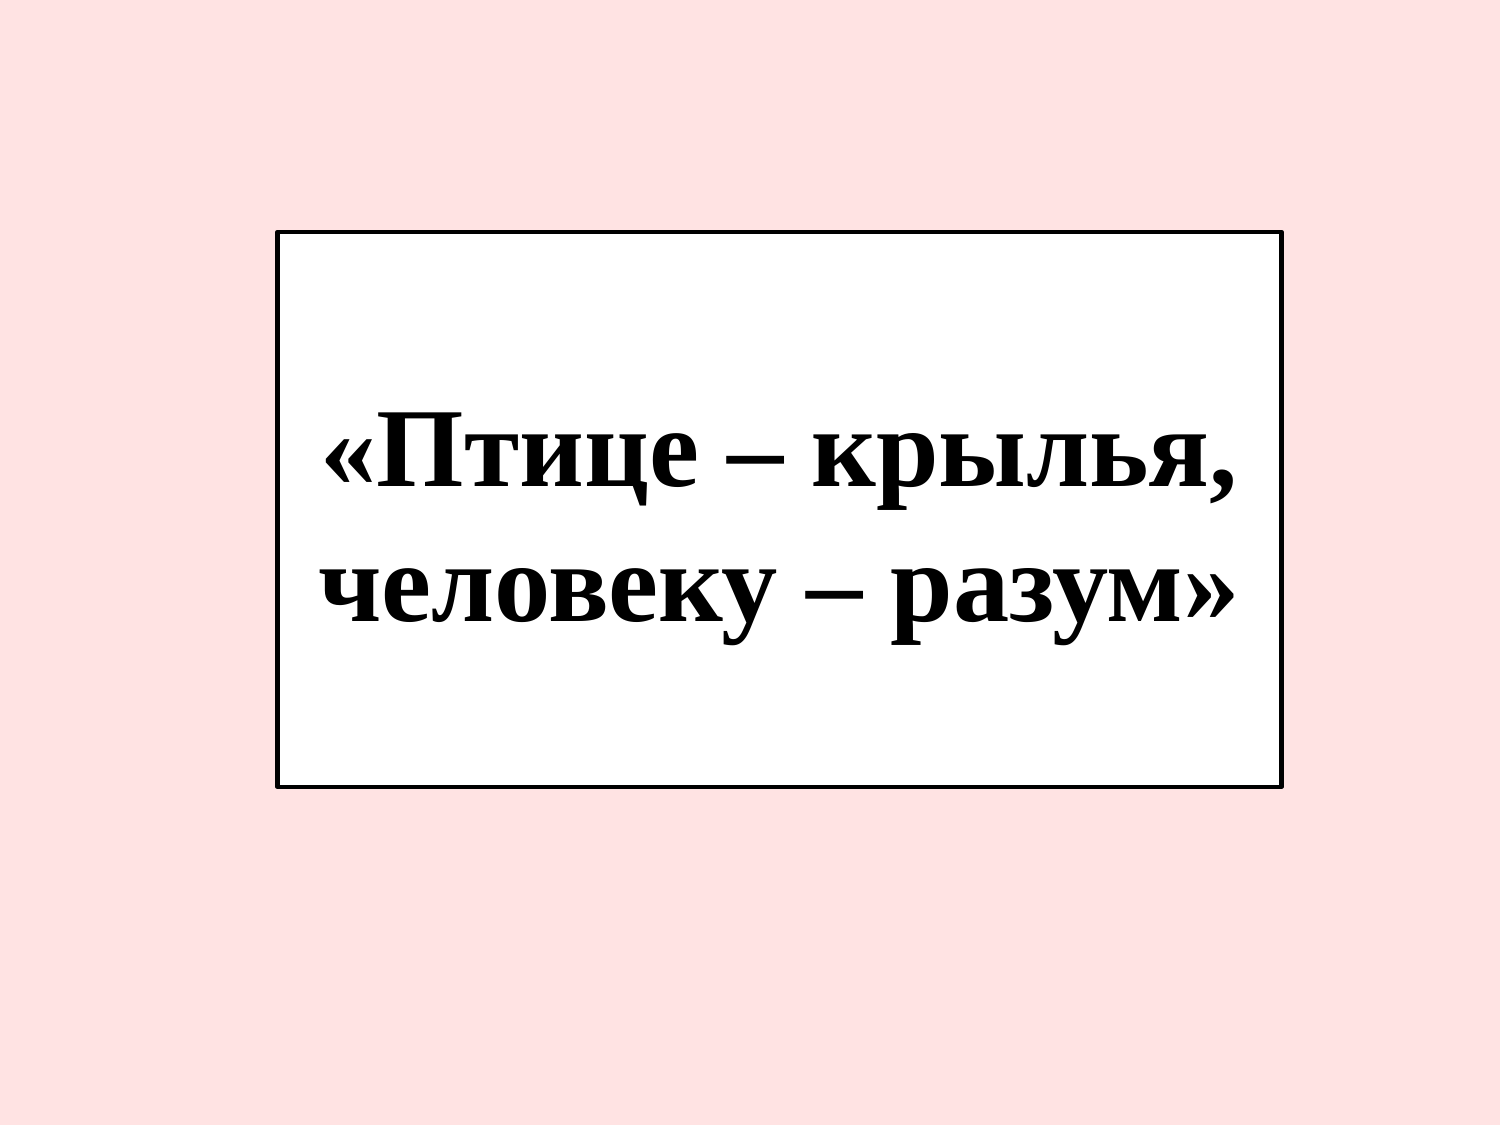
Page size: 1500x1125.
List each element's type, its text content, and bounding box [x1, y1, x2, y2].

text_box «Птице – крылья, человеку – разум» [275, 230, 1284, 789]
